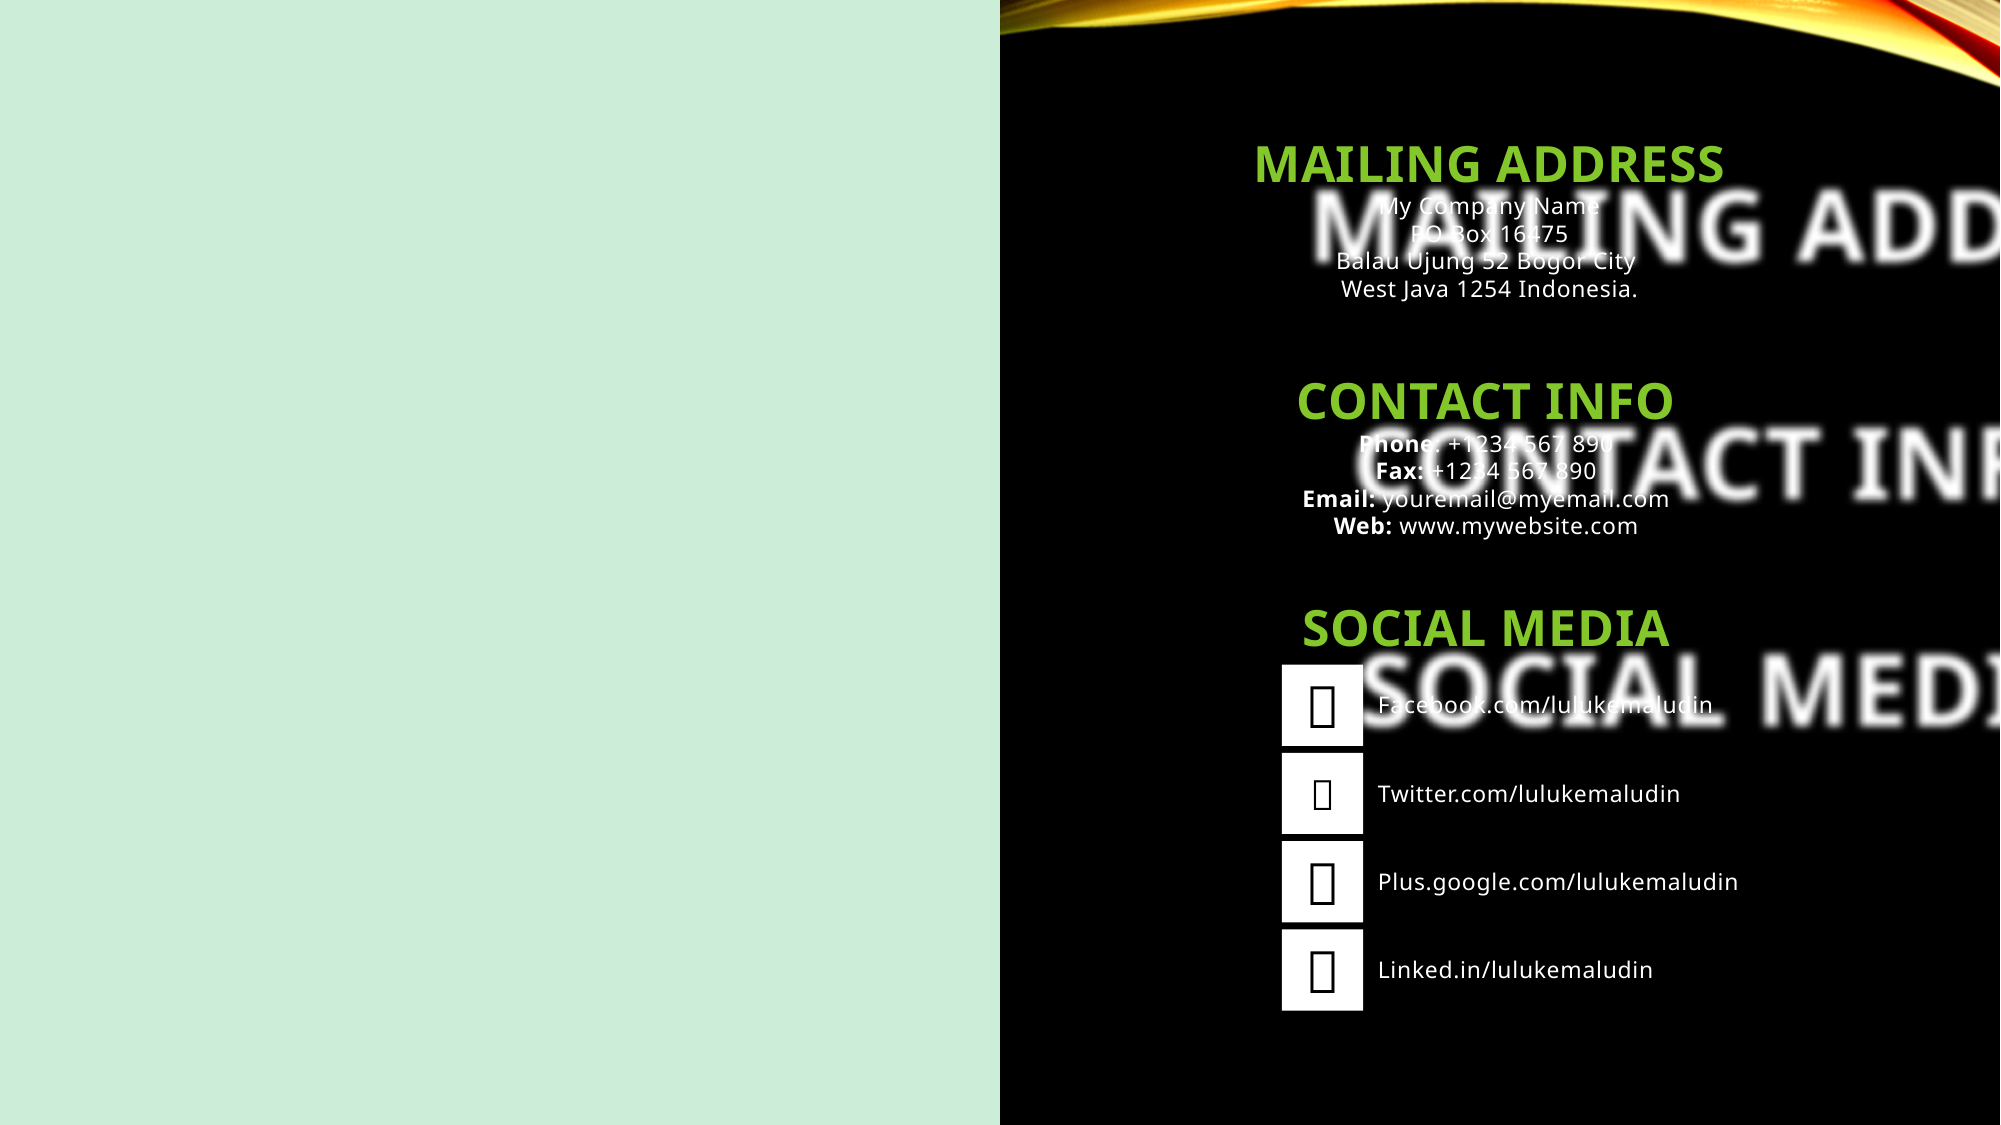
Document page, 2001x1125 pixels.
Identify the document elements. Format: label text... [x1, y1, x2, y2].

text_box Plus.google.com/lulukemaludin [1363, 860, 1791, 903]
text_box My Company Name PO Box 16475 Balau Ujung 52 Bogor City West Java 1254 Indonesia. [1284, 184, 1695, 309]
text_box Linked.in/lulukemaludin [1363, 948, 1791, 991]
text_box  [1281, 752, 1364, 835]
text_box Phone: +1234 567 890 Fax: +1234 567 890 Email: youremail@myemail.com Web: www.mywebsite.com [1272, 421, 1701, 547]
picture [1001, 0, 2000, 237]
text_box MAILING ADDRESS [1238, 124, 1741, 200]
text_box  [1281, 928, 1364, 1012]
text_box Twitter.com/lulukemaludin [1363, 771, 1791, 815]
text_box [0, 0, 1001, 1125]
text_box CONTACT INFO [1282, 362, 1691, 421]
text_box SOCIAL MEDIA [1287, 589, 1685, 664]
text_box  [1281, 840, 1364, 923]
text_box  [1281, 664, 1364, 747]
text_box Facebook.com/lulukemaludin [1363, 683, 1791, 726]
